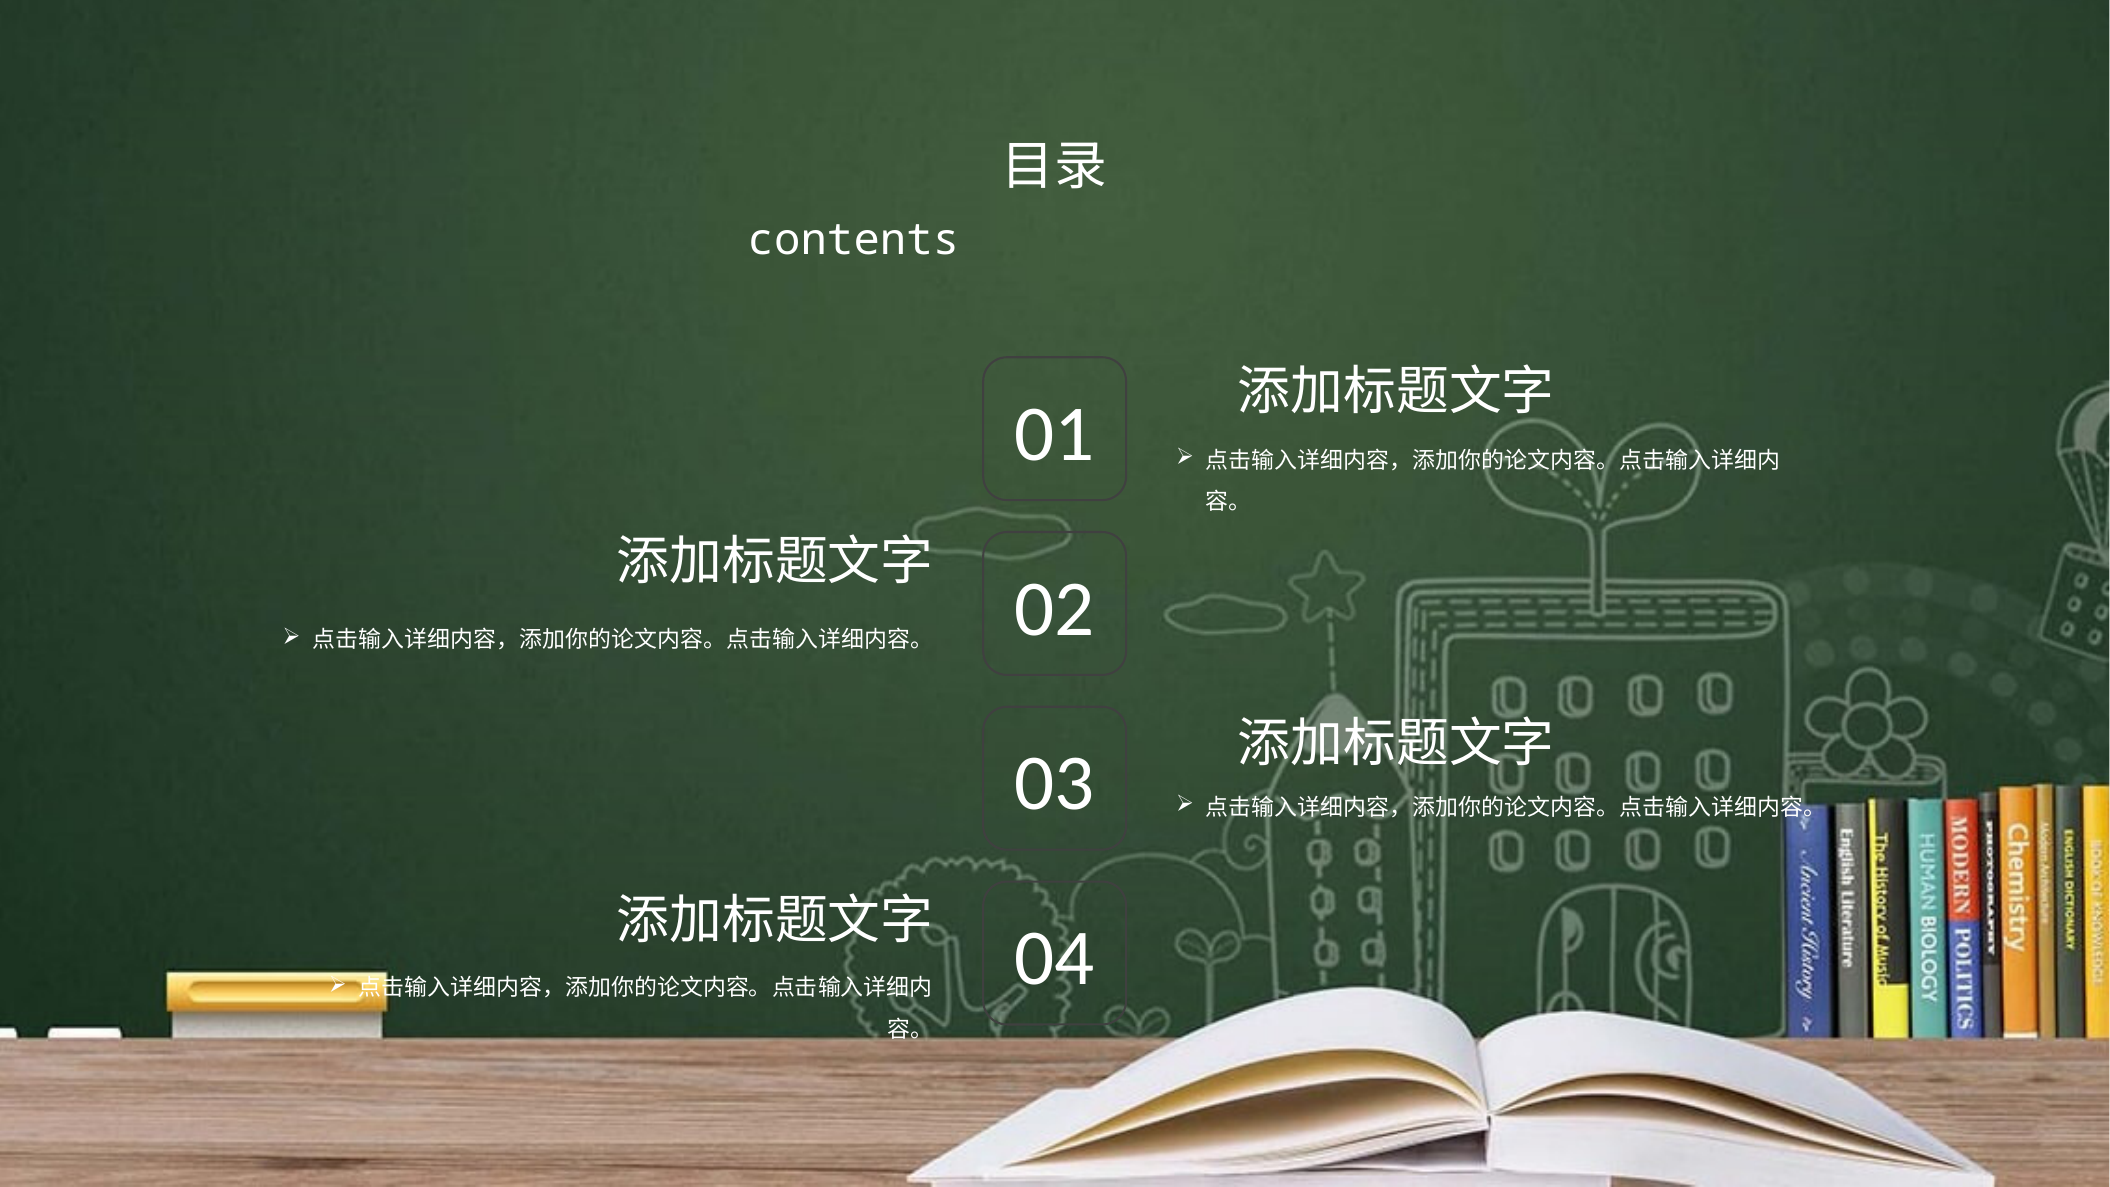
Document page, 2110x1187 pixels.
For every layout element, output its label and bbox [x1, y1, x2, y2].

text_box [270, 871, 949, 1004]
text_box [1161, 342, 1834, 477]
text_box [983, 357, 1127, 1025]
text_box [1161, 694, 1887, 824]
text_box [238, 512, 949, 656]
text_box [0, 0, 2110, 1187]
text_box [732, 106, 1377, 263]
